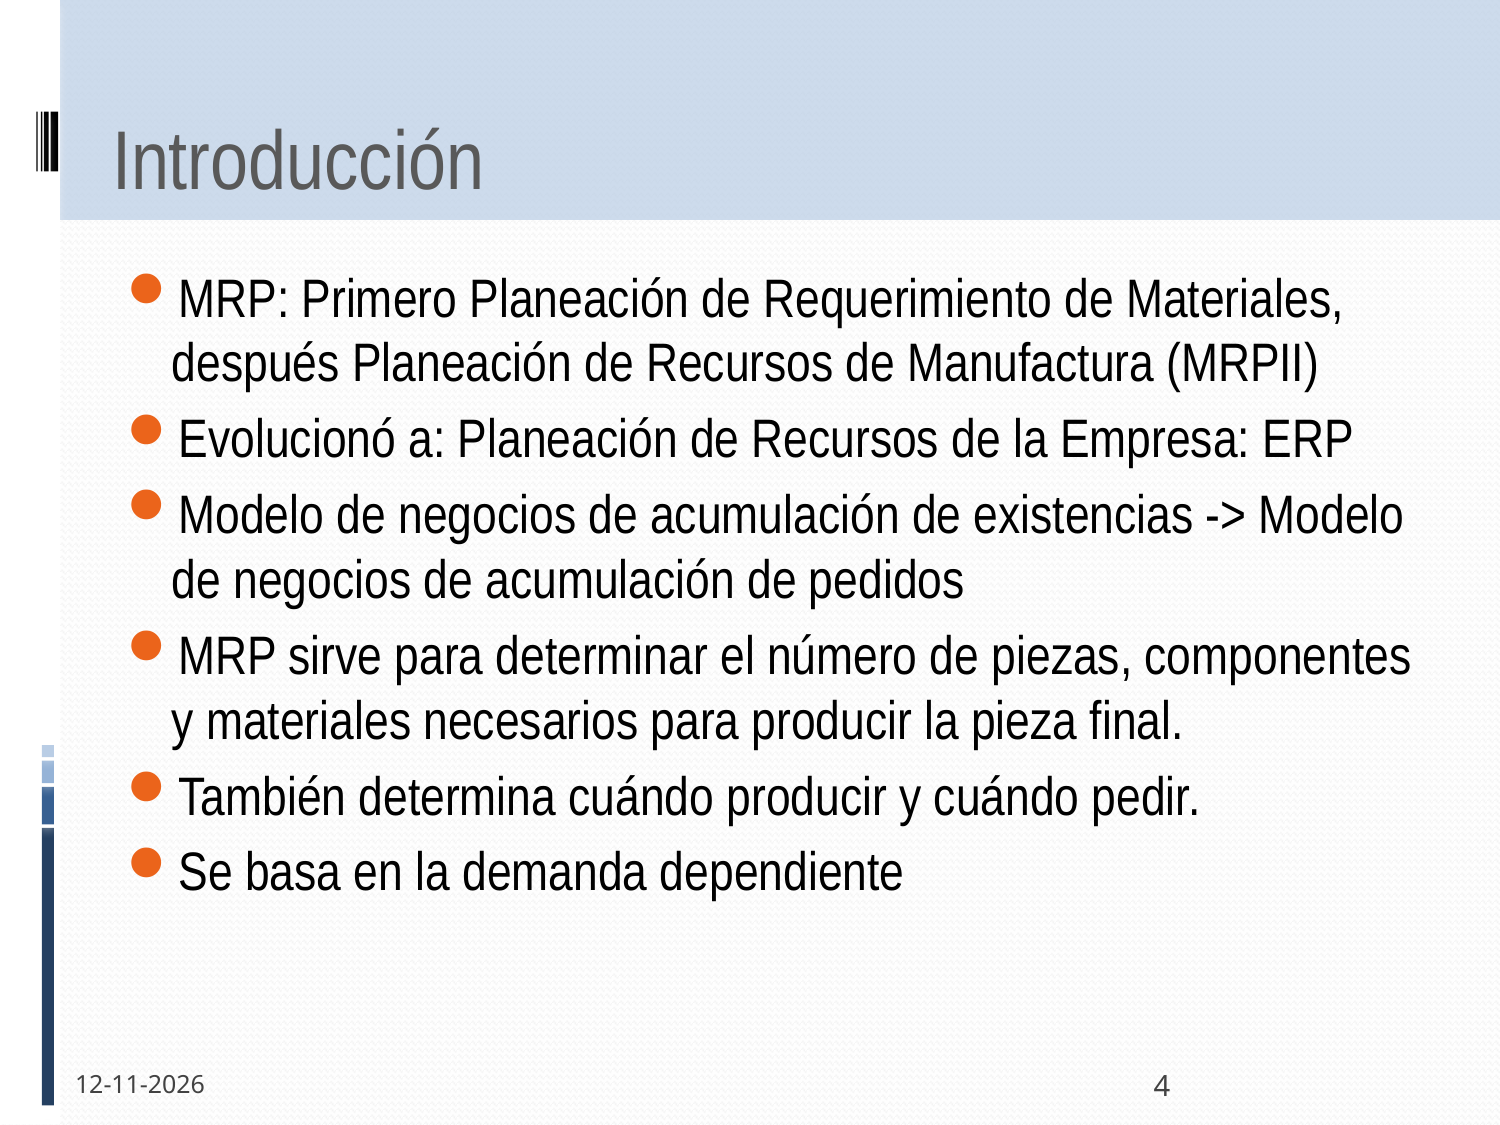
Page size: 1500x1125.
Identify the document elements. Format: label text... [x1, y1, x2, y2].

list MRP: Primero Planeación de Requerimiento de Materiales, después Planeación de Recursos de Manufactura (MRPII) Evolucionó a: Planeación de Recursos de la Empresa: ERP Modelo de negocios de acumulación de existencias -> Modelo de negocios de acumulación de pedidos MRP sirve para determinar el número de piezas, componentes y materiales necesarios para producir la pieza final. También determina cuándo producir y cuándo pedir. Se basa en la demanda dependiente [111, 255, 1436, 1038]
title Introducción [111, 18, 1436, 207]
slide_number 4 [1045, 1046, 1171, 1107]
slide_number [75, 1042, 243, 1103]
